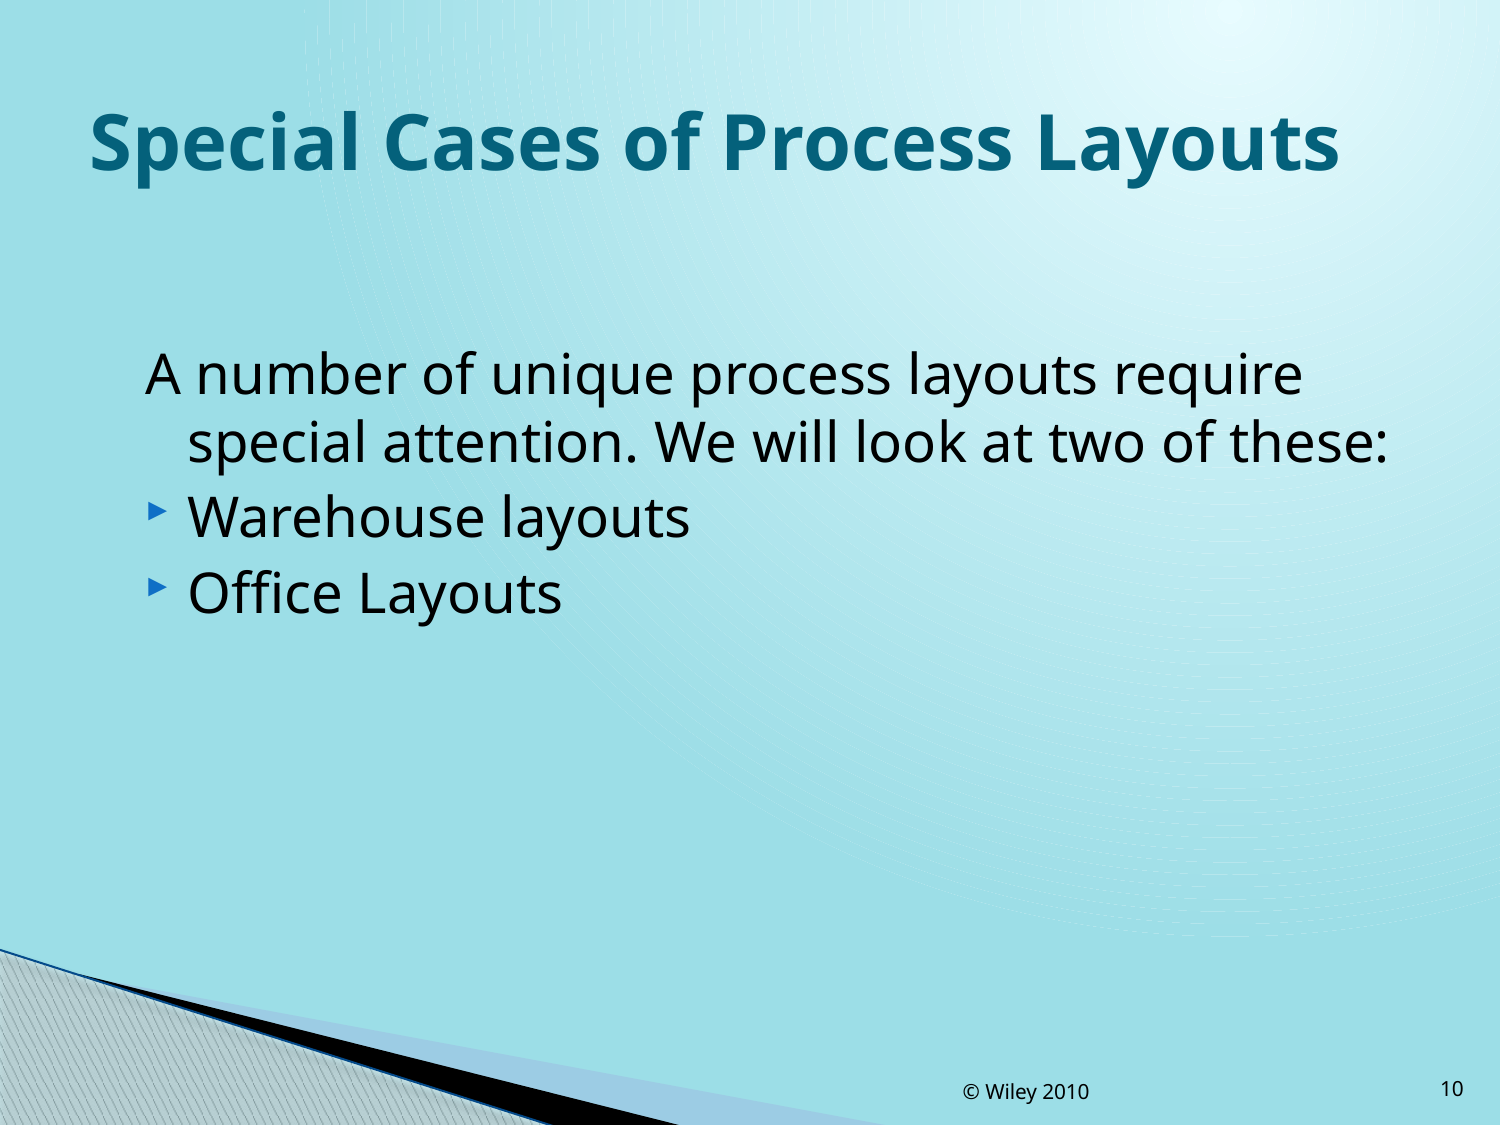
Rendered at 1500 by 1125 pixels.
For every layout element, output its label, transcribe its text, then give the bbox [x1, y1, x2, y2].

list A number of unique process layouts require special attention. We will look at two of these: Warehouse layouts Office Layouts [112, 331, 1469, 1006]
footer © Wiley 2010 [718, 1051, 1105, 1112]
title Special Cases of Process Layouts [75, 45, 1425, 233]
slide_number 10 [1418, 1051, 1479, 1112]
